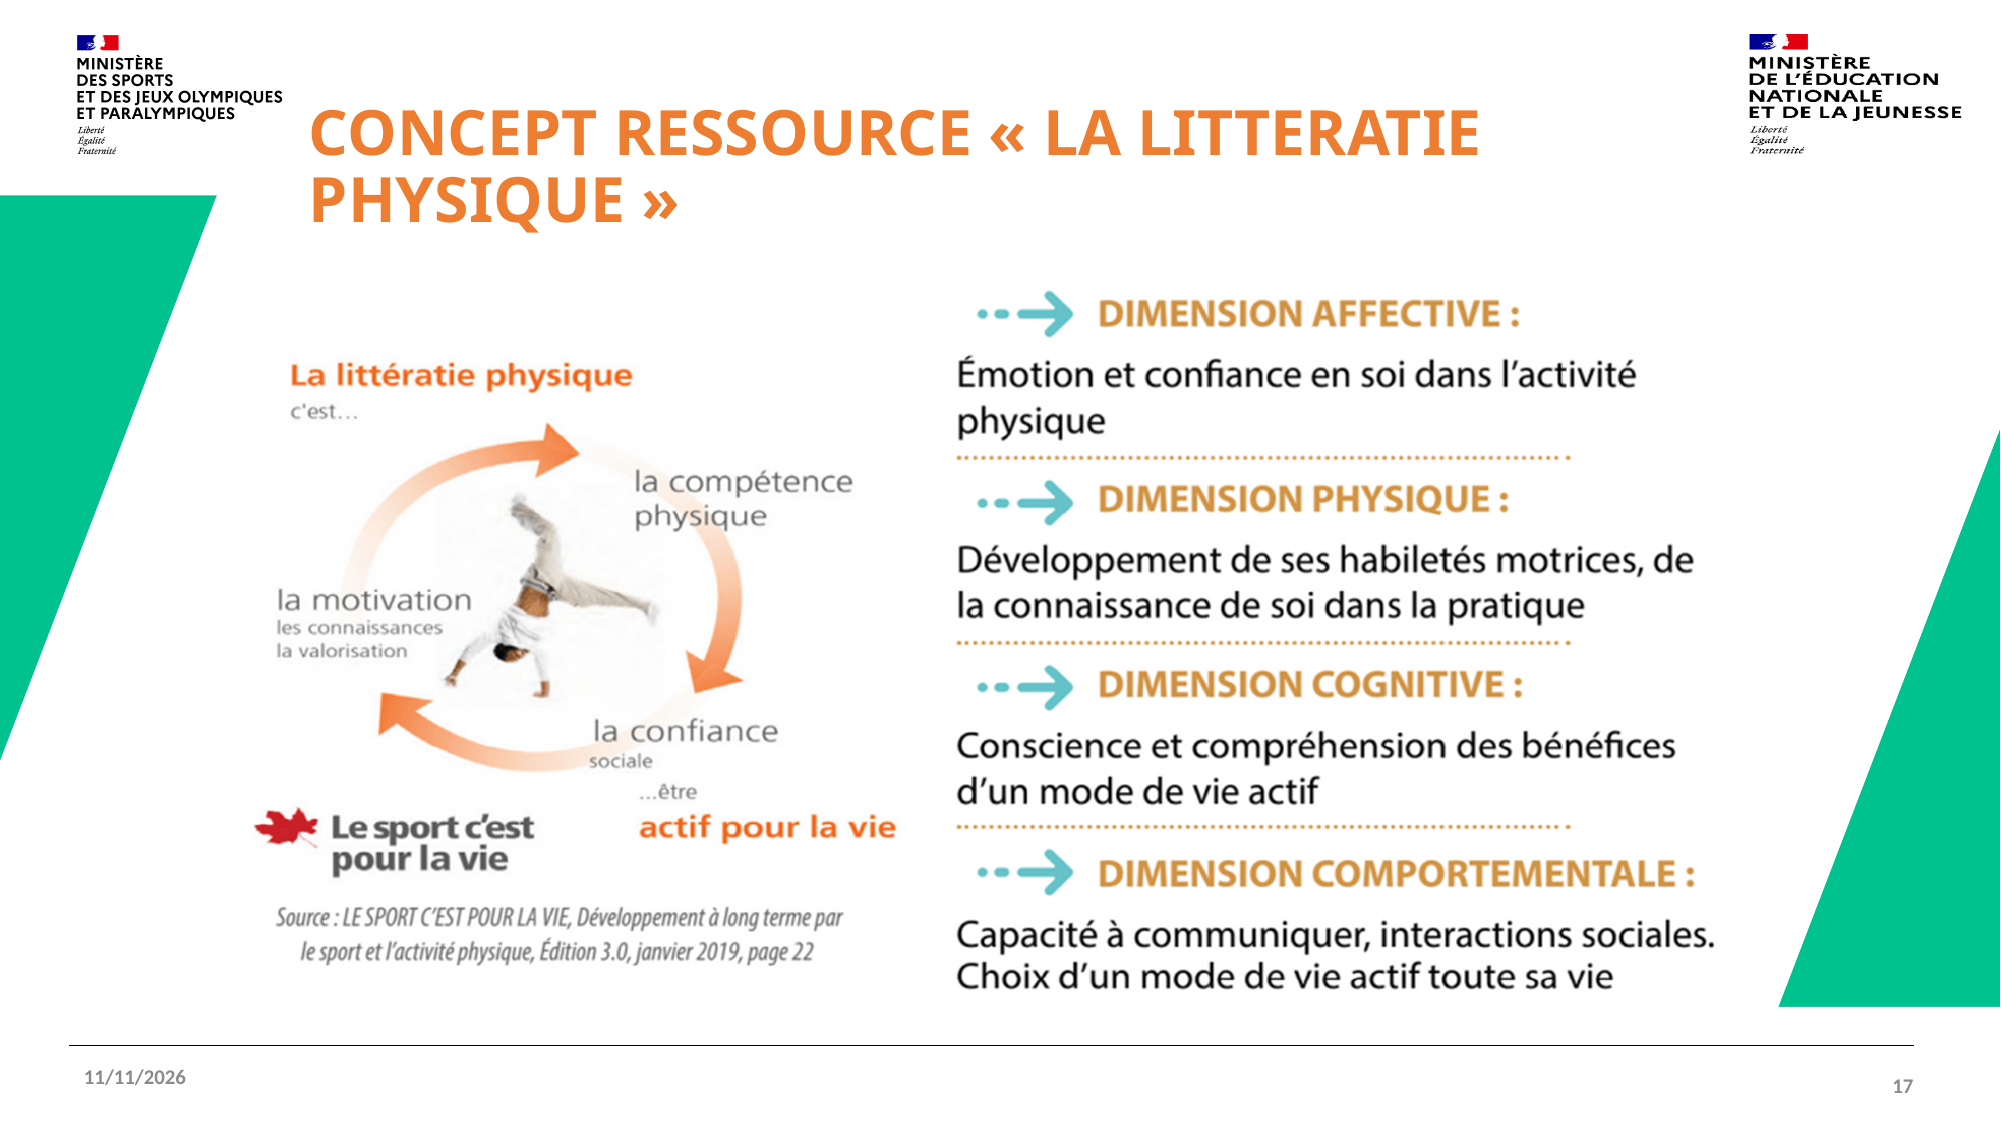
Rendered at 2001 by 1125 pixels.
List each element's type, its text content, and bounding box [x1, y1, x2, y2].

picture [1749, 34, 1963, 155]
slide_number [69, 1046, 519, 1107]
slide_number 17 [1618, 1046, 1914, 1125]
picture [212, 241, 1743, 1005]
picture [62, 20, 297, 169]
title CONCEPT ressource « la LITTERATIE PHYSIQUE » [294, 94, 1706, 241]
